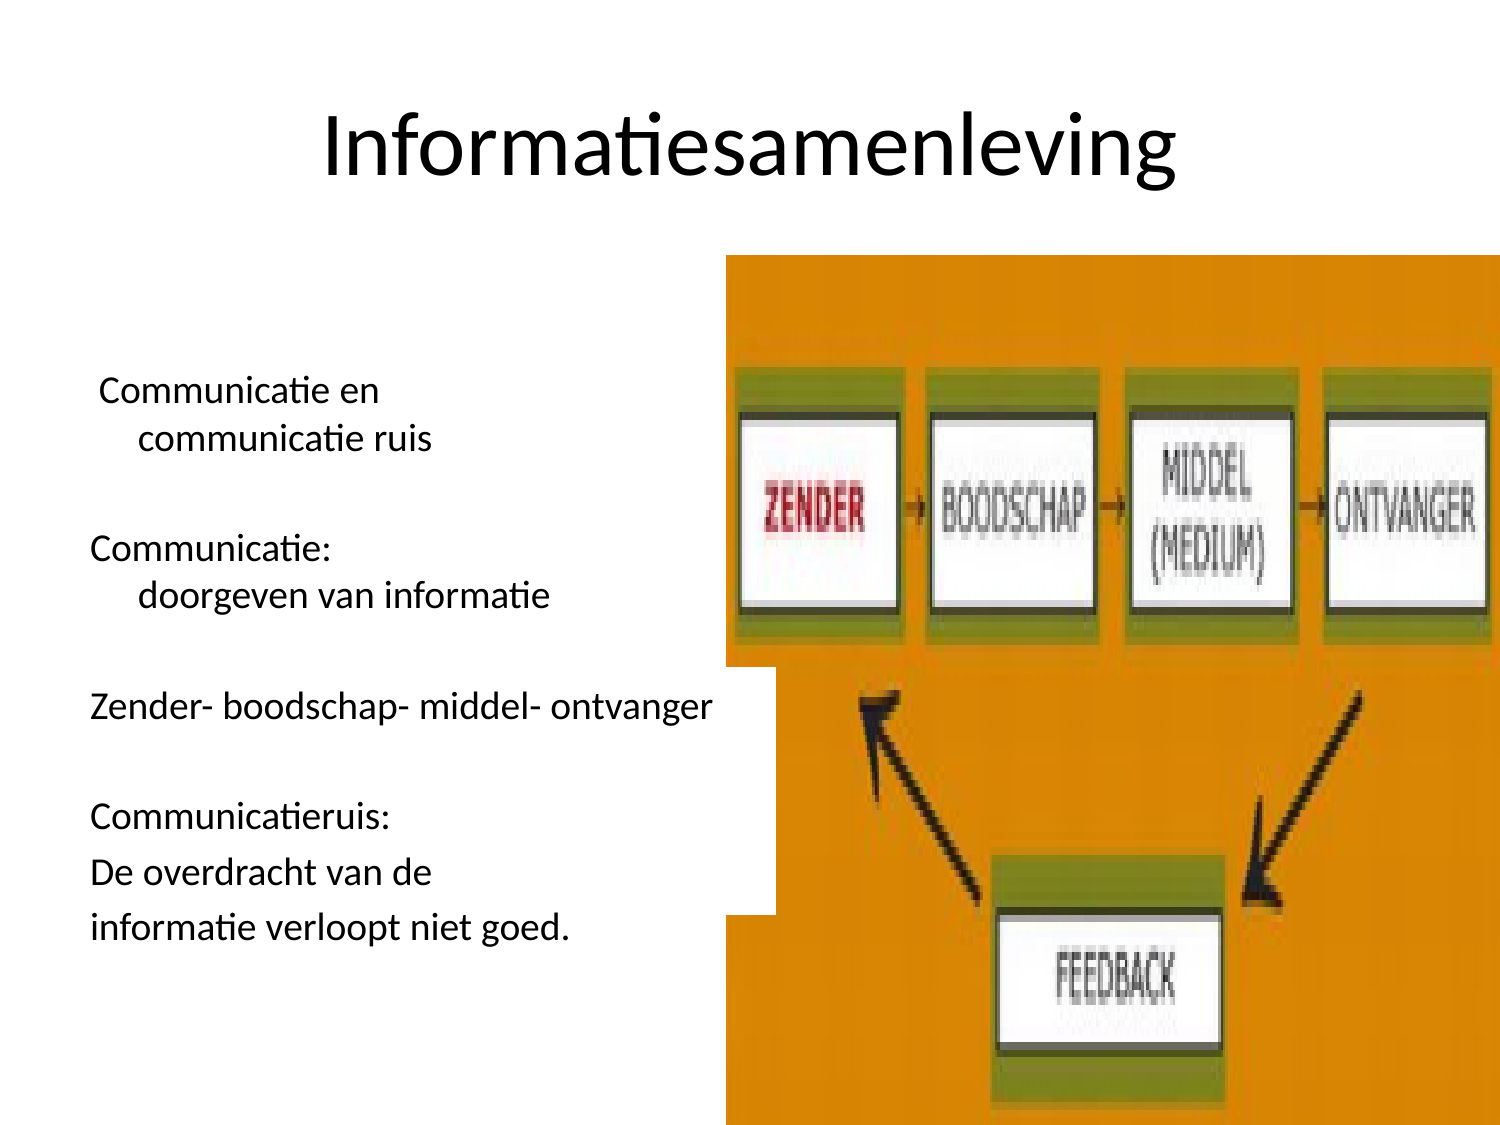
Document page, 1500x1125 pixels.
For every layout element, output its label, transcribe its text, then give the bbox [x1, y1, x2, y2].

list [726, 255, 1500, 1125]
title Informatiesamenleving [75, 45, 1425, 233]
list Communicatie en communicatie ruis Communicatie: doorgeven van informatie Zender- boodschap- middel- ontvanger Communicatieruis: De overdracht van de informatie verloopt niet goed. [75, 356, 720, 1005]
